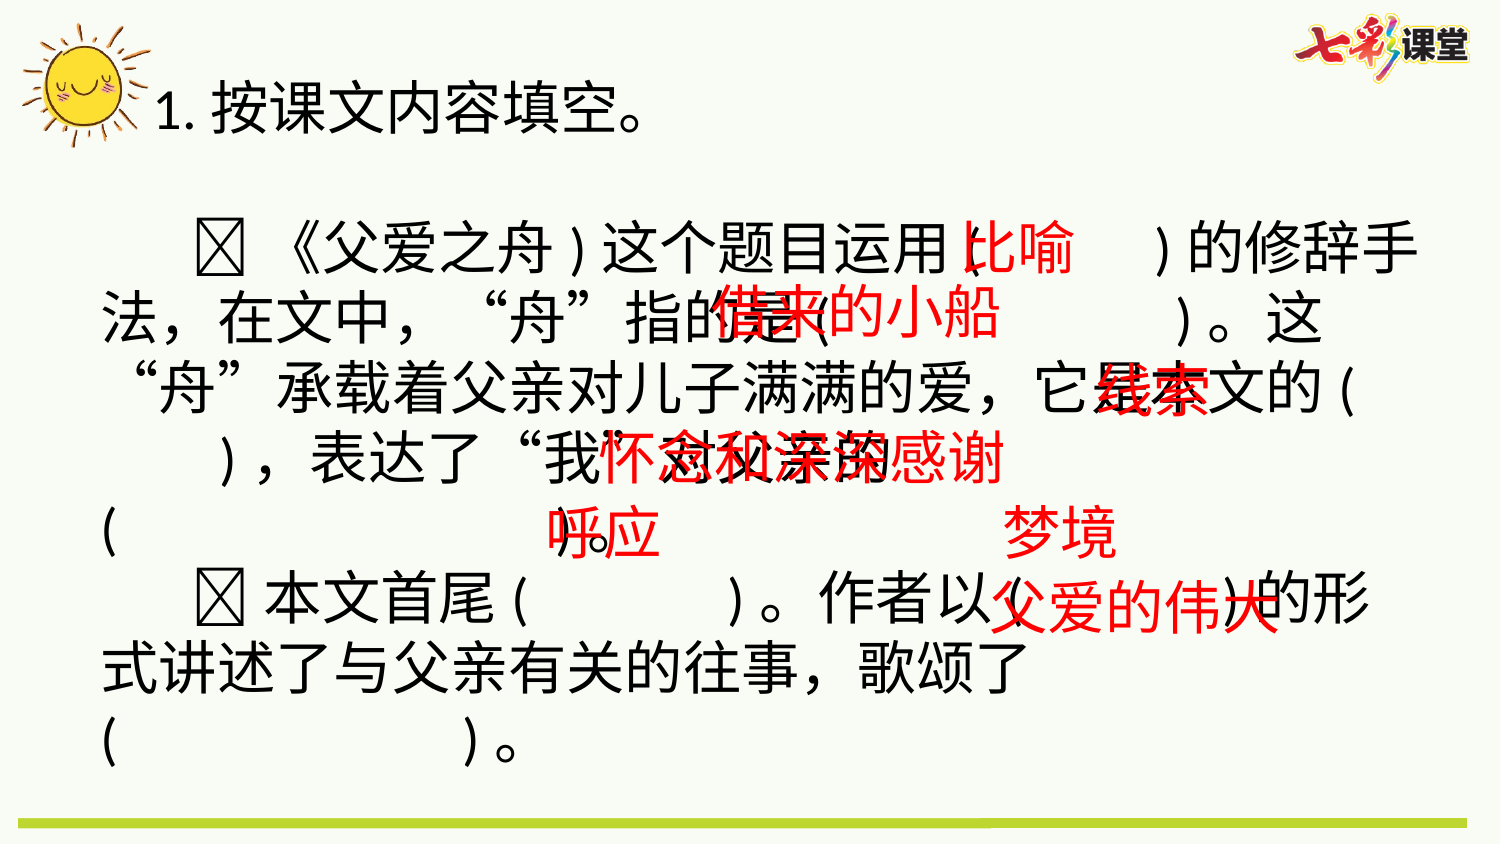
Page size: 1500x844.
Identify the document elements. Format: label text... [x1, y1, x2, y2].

text_box 梦境 [987, 499, 1177, 563]
picture [18, 771, 1467, 844]
text_box 借来的小船 [696, 268, 1033, 353]
picture [1291, 9, 1472, 87]
text_box 1.按课文内容填空。 [137, 64, 768, 149]
text_box 怀念和深深感谢 [583, 413, 1186, 499]
picture [0, 0, 173, 172]
text_box 《父爱之舟)这个题目运用( )的修辞手法，在文中，“舟”指的是( )。这“舟”承载着父亲对儿子满满的爱，它是本文的( )，表达了“我”对父亲的( )。 本文首尾( )。作者以( )的形式讲述了与父亲有关的往事，歌颂了( )。 [86, 203, 1438, 779]
text_box 父爱的伟大 [974, 563, 1348, 649]
text_box 比喻 [944, 203, 1098, 289]
text_box 线索 [1080, 346, 1242, 432]
text_box 呼应 [530, 488, 695, 574]
